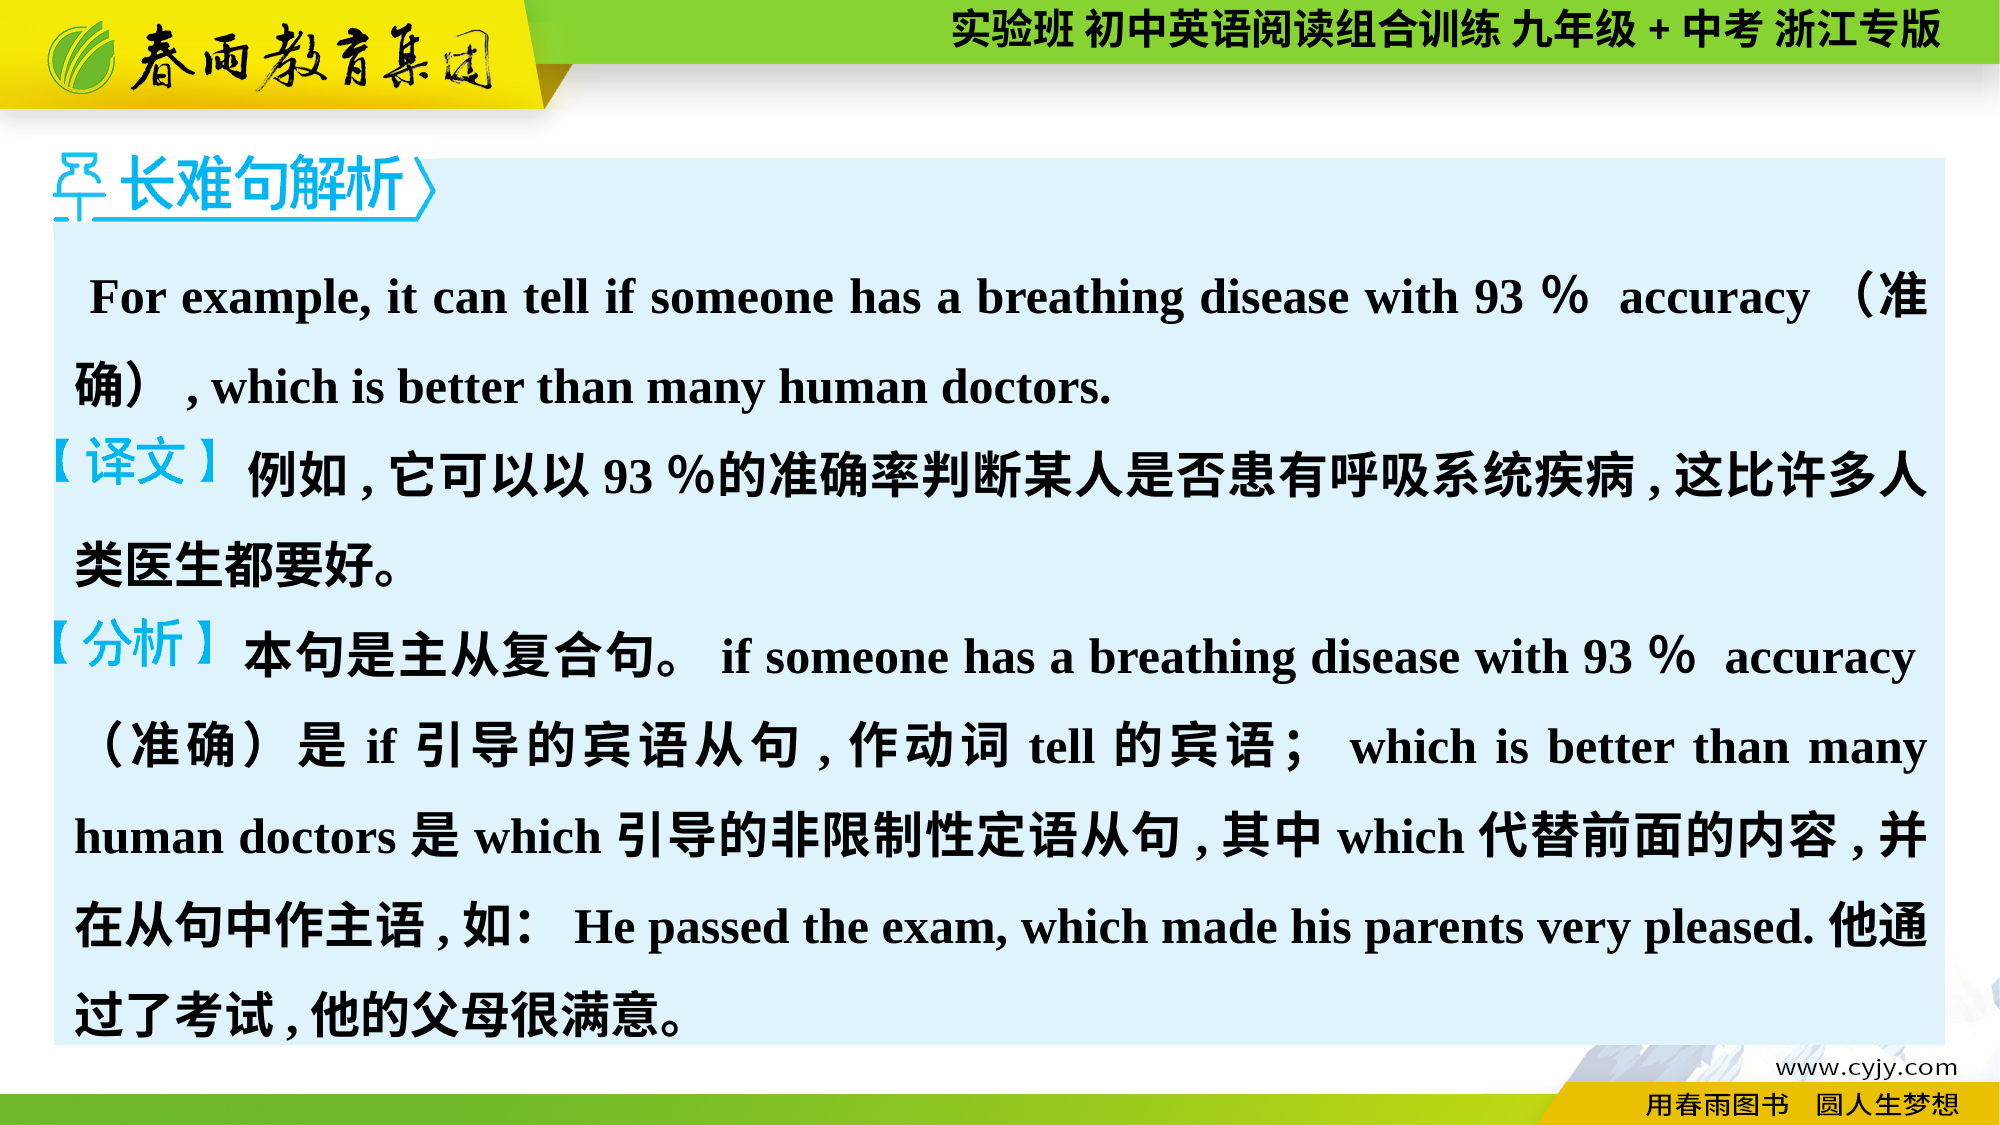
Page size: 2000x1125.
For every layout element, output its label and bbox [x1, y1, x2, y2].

picture [0, 0, 2000, 1125]
list [59, 1055, 1944, 1059]
